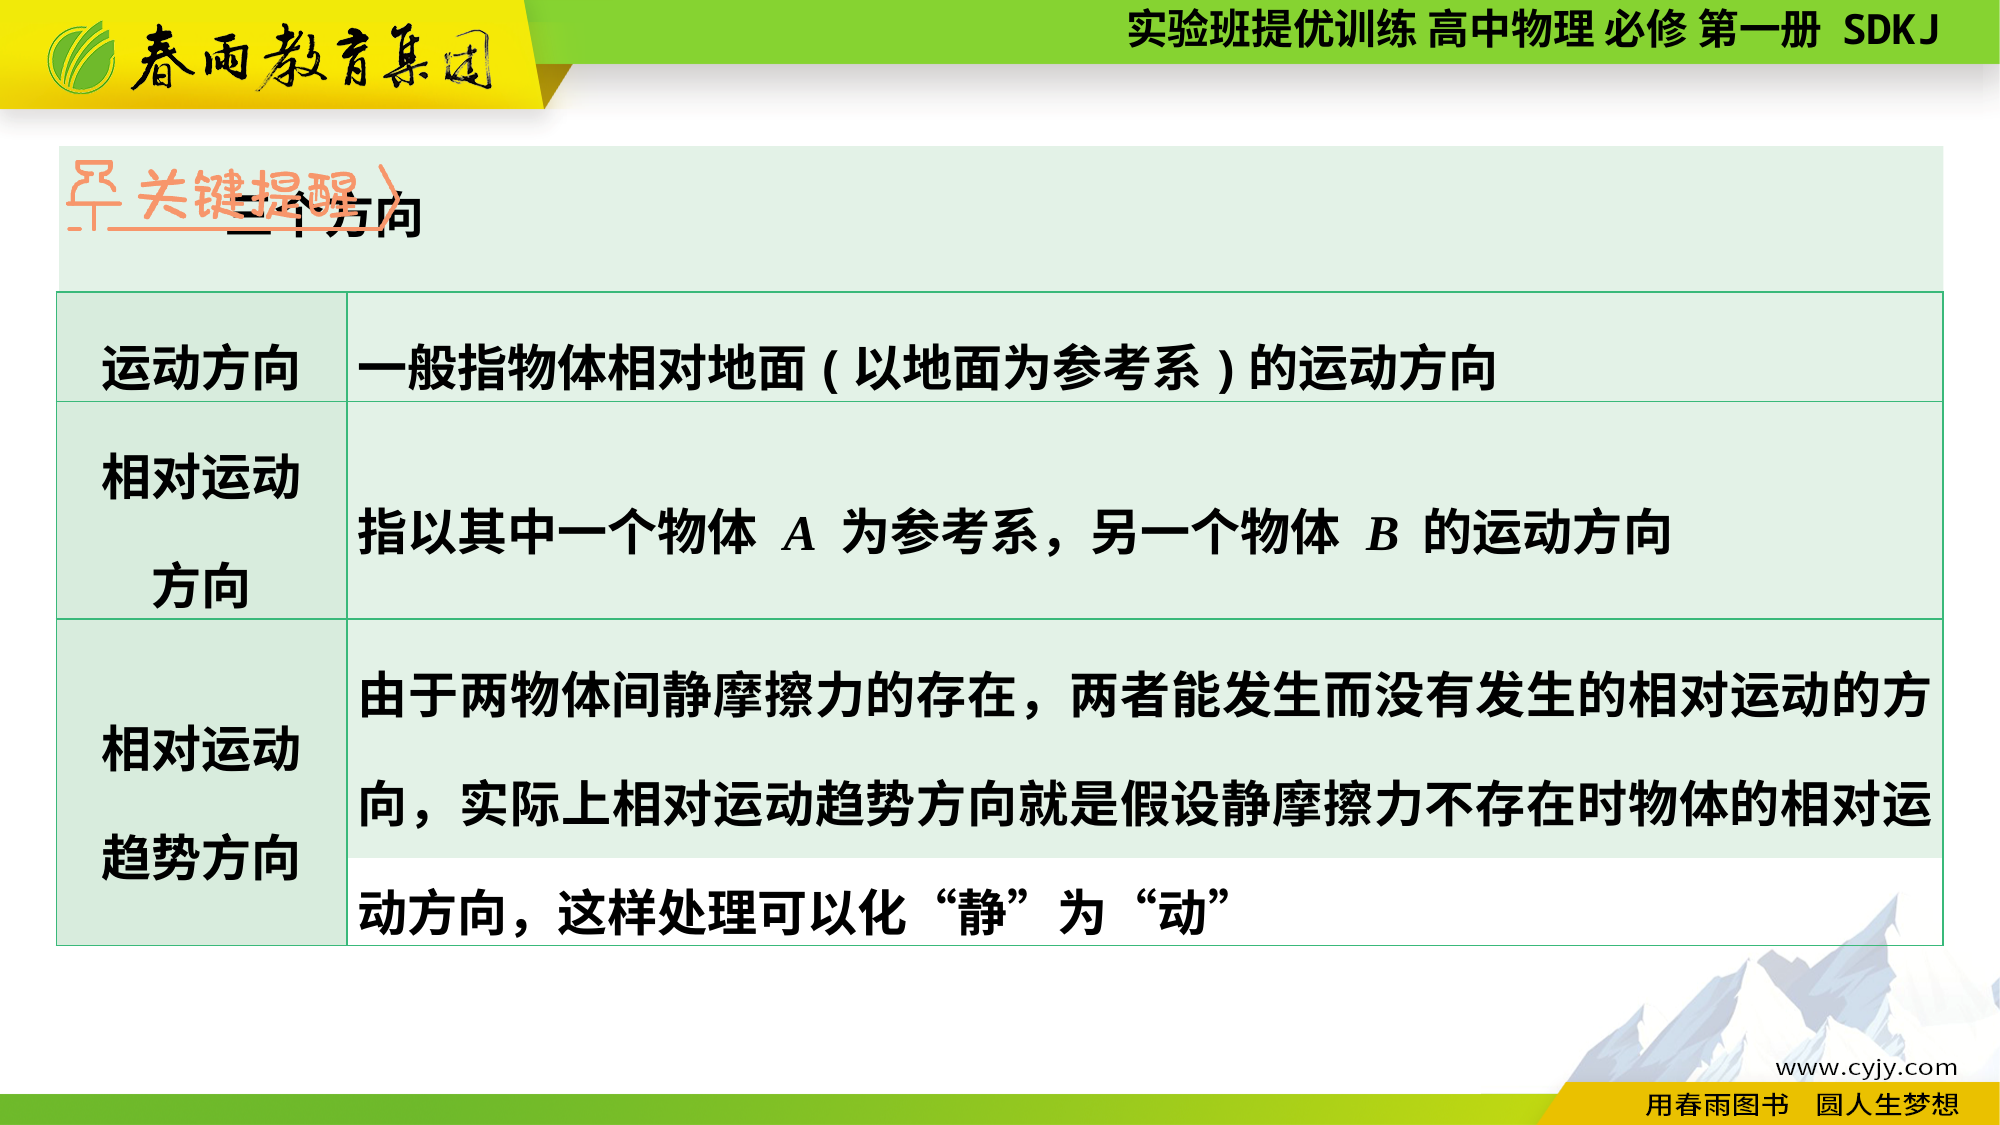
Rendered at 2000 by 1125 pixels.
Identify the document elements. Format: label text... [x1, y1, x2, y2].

table_header 运动方向 [57, 293, 346, 401]
table_cell 由于两物体间静摩擦力的存在，两者能发生而没有发生的相对运动的方向，实际上相对运动趋势方向就是假设静摩擦力不存在时物体的相对运动方向，这样处理可以化“静”为“动” [348, 620, 1942, 945]
list 三个方向 [59, 146, 1944, 291]
table_cell 相对运动 趋势方向 [57, 620, 346, 945]
table_cell 指以其中一个物体 A 为参考系，另一个物体 B 的运动方向 [348, 402, 1942, 618]
table_cell 相对运动 方向 [57, 402, 346, 618]
picture [0, 0, 2000, 1125]
table_header 一般指物体相对地面(以地面为参考系)的运动方向 [348, 293, 1942, 401]
